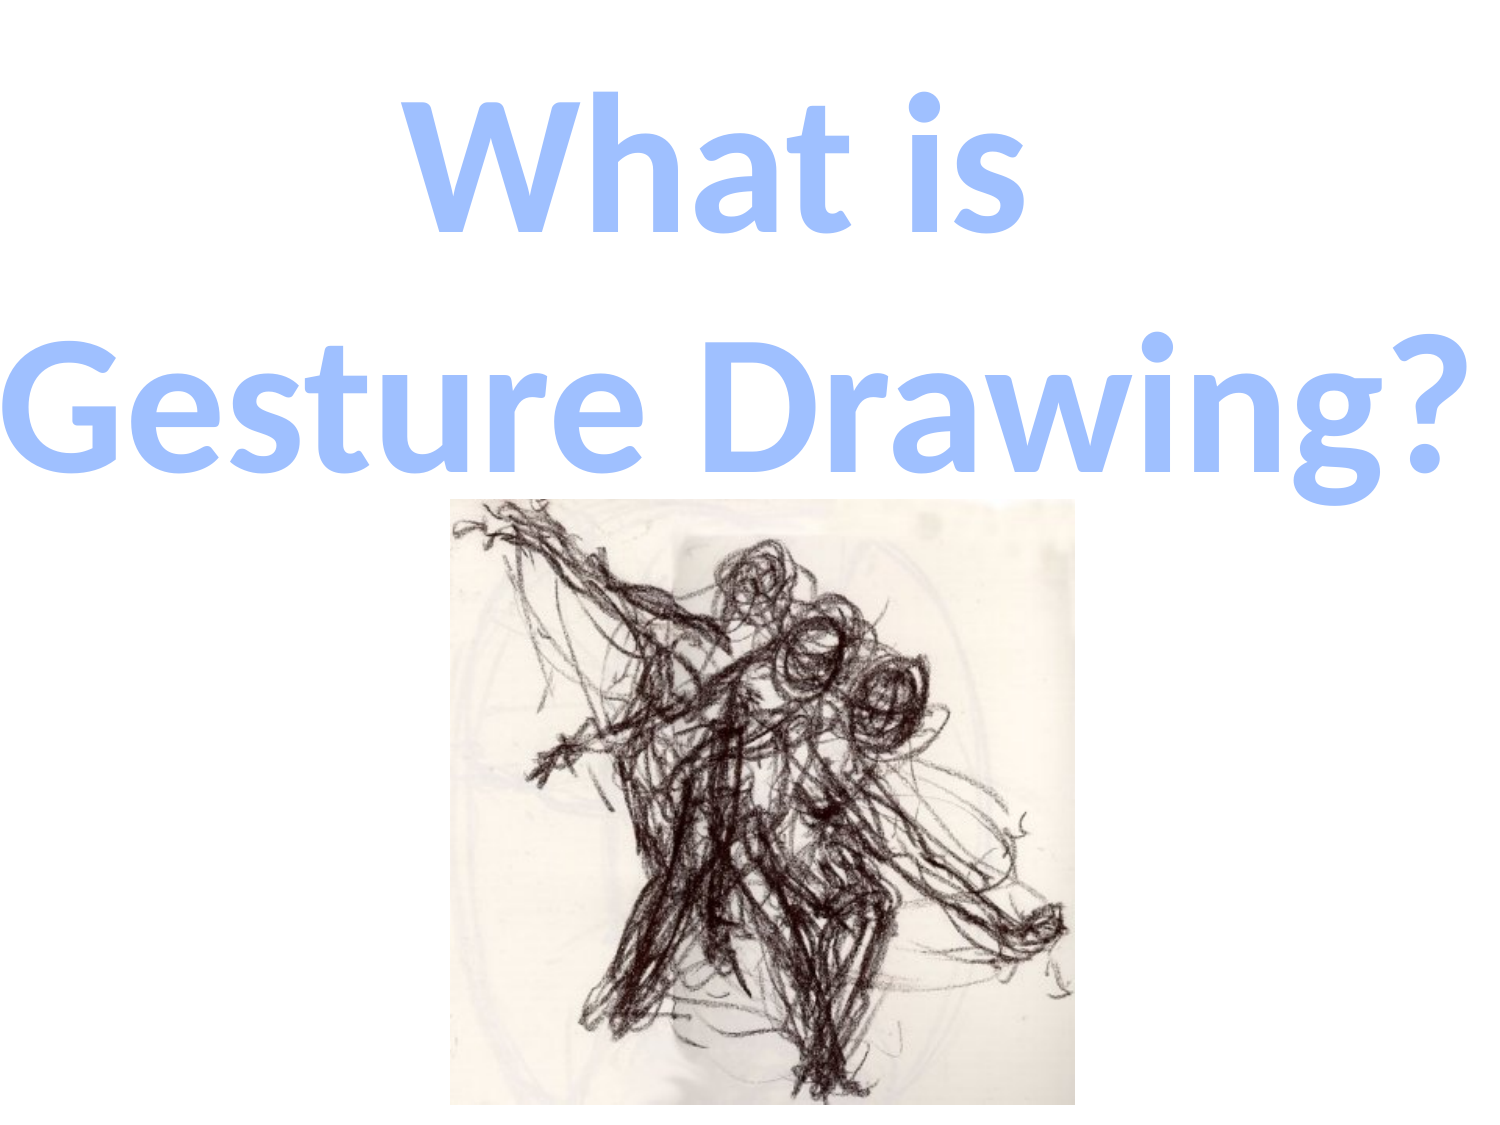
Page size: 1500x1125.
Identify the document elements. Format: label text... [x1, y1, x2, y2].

text_box What is Gesture Drawing? [0, 24, 1493, 520]
picture [449, 499, 1076, 1105]
